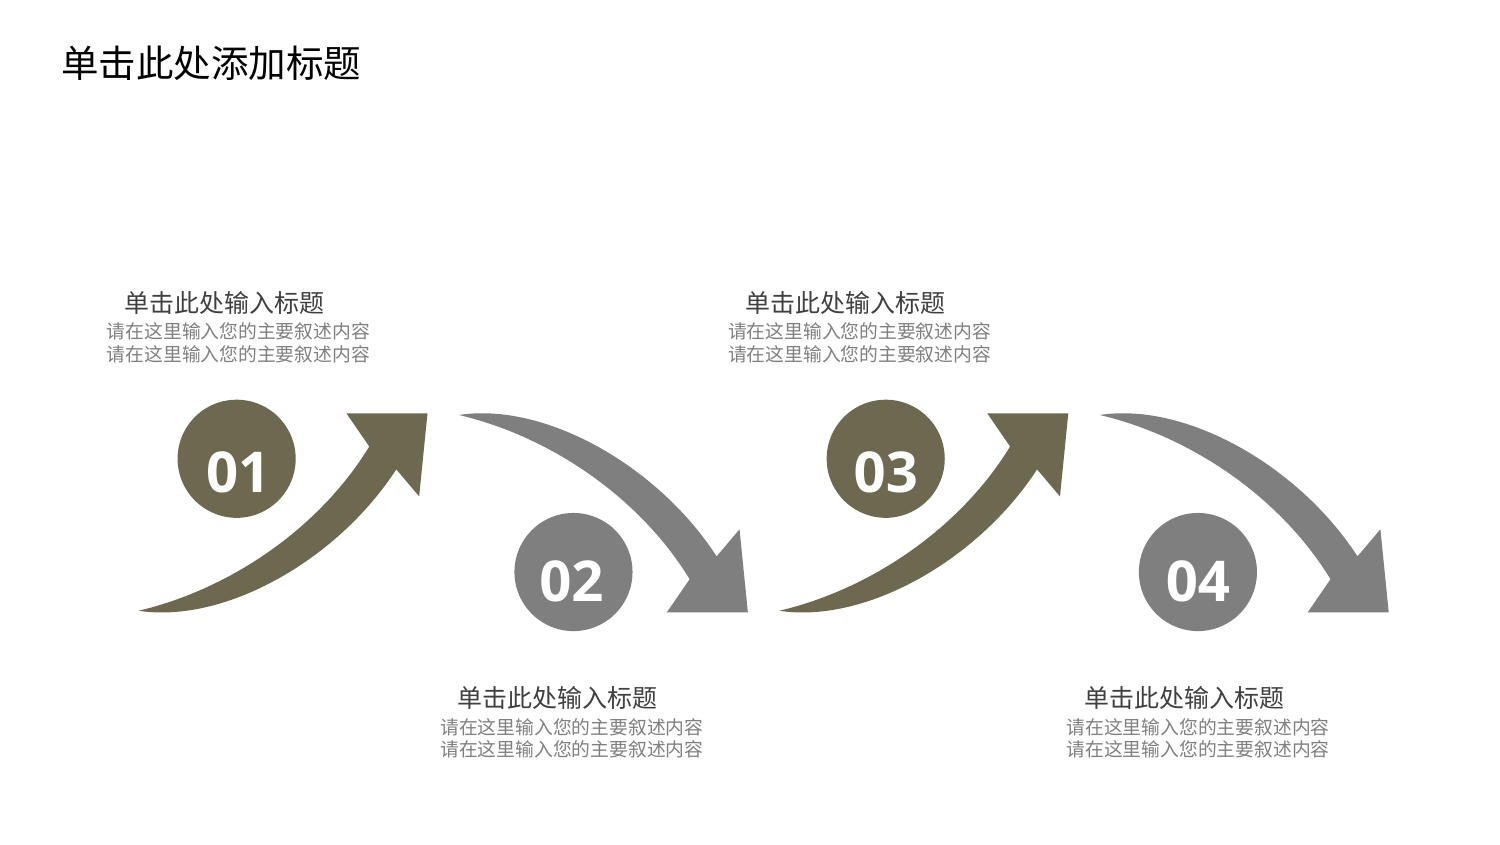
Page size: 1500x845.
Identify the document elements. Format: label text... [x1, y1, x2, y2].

text_box [456, 411, 750, 615]
text_box [136, 411, 430, 615]
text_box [164, 399, 312, 519]
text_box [1124, 512, 1272, 632]
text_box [812, 399, 960, 519]
text_box [1097, 411, 1391, 615]
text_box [498, 512, 646, 632]
text_box 单击此处输入标题 请在这里输入您的主要叙述内容 请在这里输入您的主要叙述内容 [429, 664, 715, 826]
text_box 单击此处输入标题 请在这里输入您的主要叙述内容 请在这里输入您的主要叙述内容 [716, 269, 1003, 431]
text_box 单击此处输入标题 请在这里输入您的主要叙述内容 请在这里输入您的主要叙述内容 [95, 269, 381, 431]
text_box [777, 411, 1071, 615]
text_box 单击此处输入标题 请在这里输入您的主要叙述内容 请在这里输入您的主要叙述内容 [1055, 664, 1341, 826]
